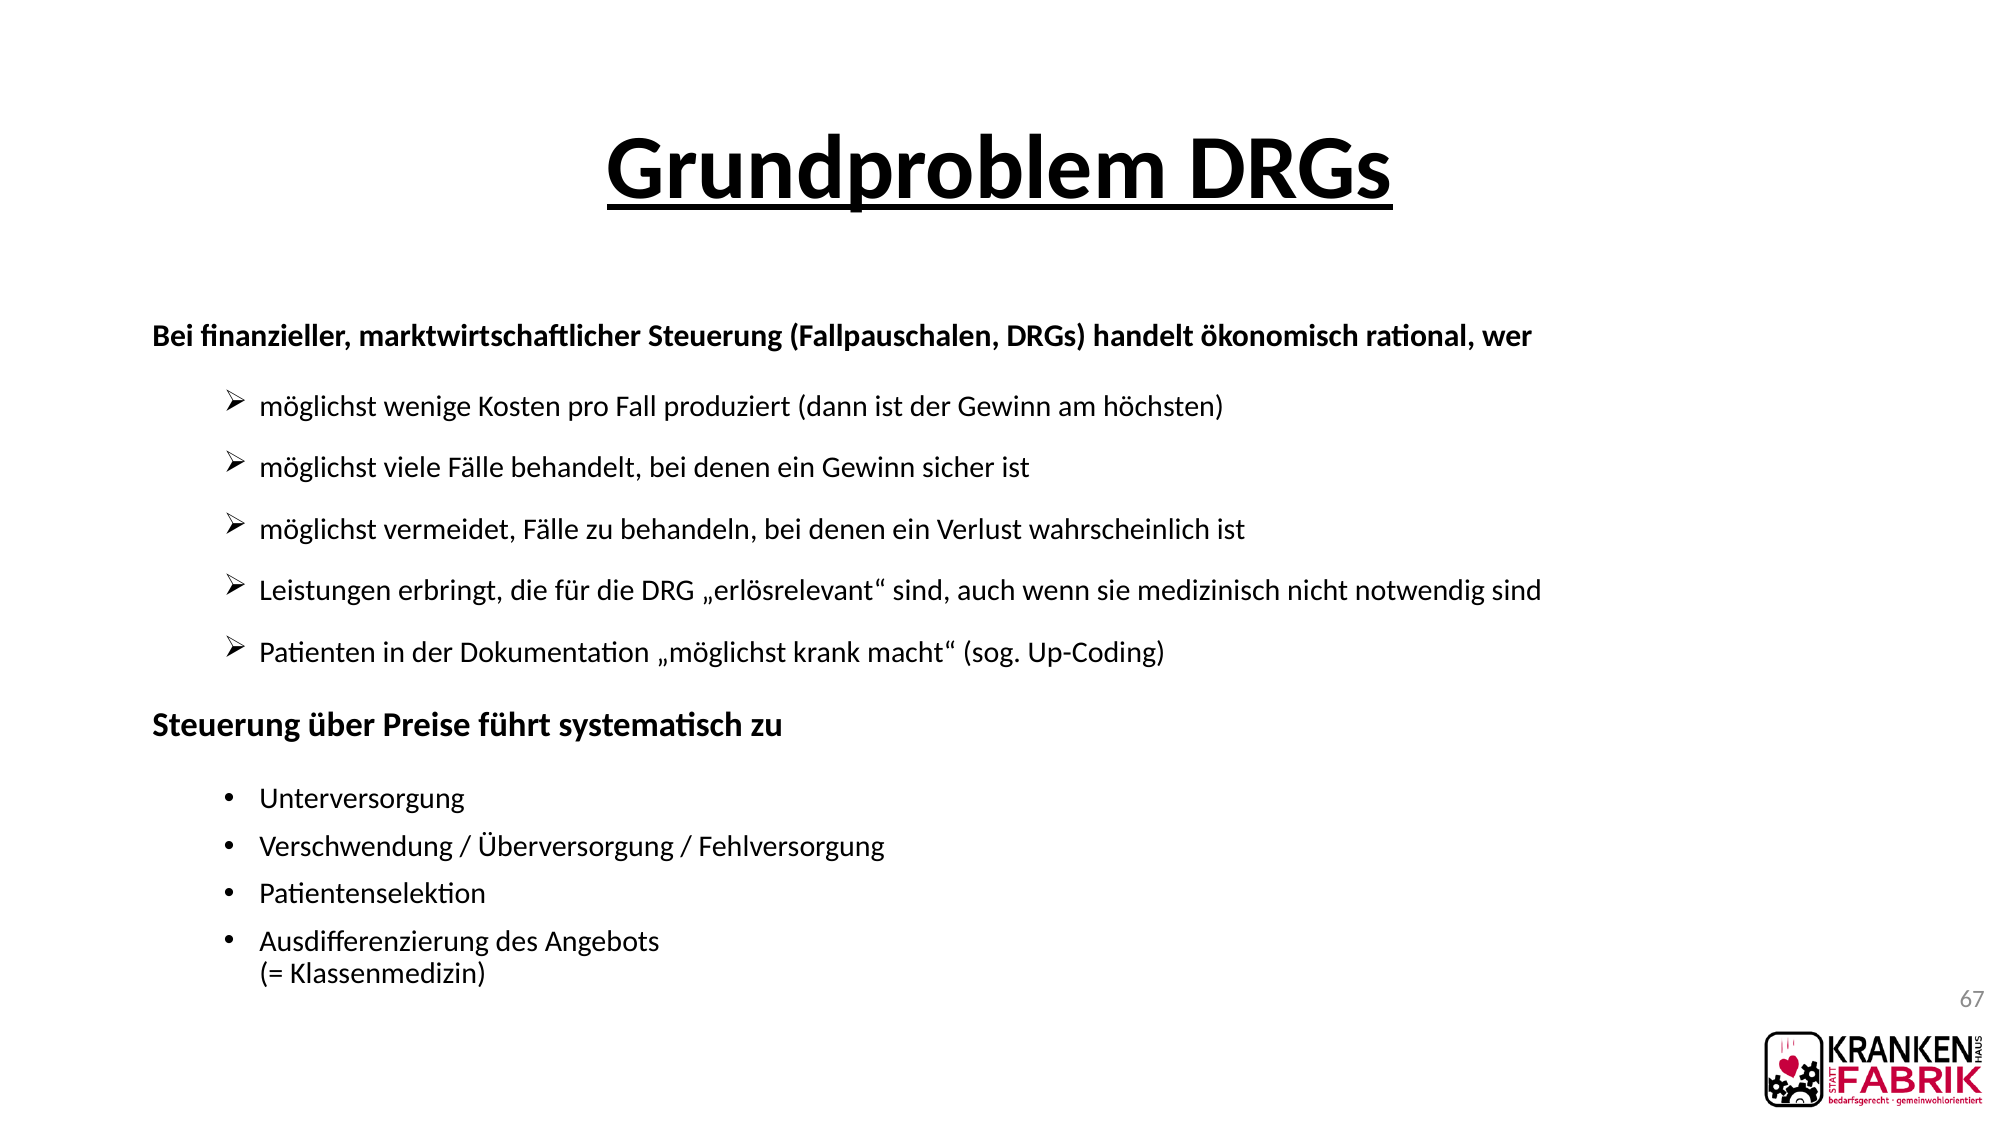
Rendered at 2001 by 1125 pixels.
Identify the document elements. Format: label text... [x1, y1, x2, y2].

picture [1746, 1028, 2000, 1125]
list Bei finanzieller, marktwirtschaftlicher Steuerung (Fallpauschalen, DRGs) handelt ökonomisch rational, wer möglichst wenige Kosten pro Fall produziert (dann ist der Gewinn am höchsten) möglichst viele Fälle behandelt, bei denen ein Gewinn sicher ist möglichst vermeidet, Fälle zu behandeln, bei denen ein Verlust wahrscheinlich ist Leistungen erbringt, die für die DRG „erlösrelevant“ sind, auch wenn sie medizinisch nicht notwendig sind Patienten in der Dokumentation „möglichst krank macht“ (sog. Up-Coding) Steuerung über Preise führt systematisch zu Unterversorgung Verschwendung / Überversorgung / Fehlversorgung Patientenselektion Ausdifferenzierung des Angebots (= Klassenmedizin) [137, 299, 1863, 1014]
slide_number 67 [1550, 968, 2000, 1028]
title Grundproblem DRGs [137, 59, 1863, 278]
